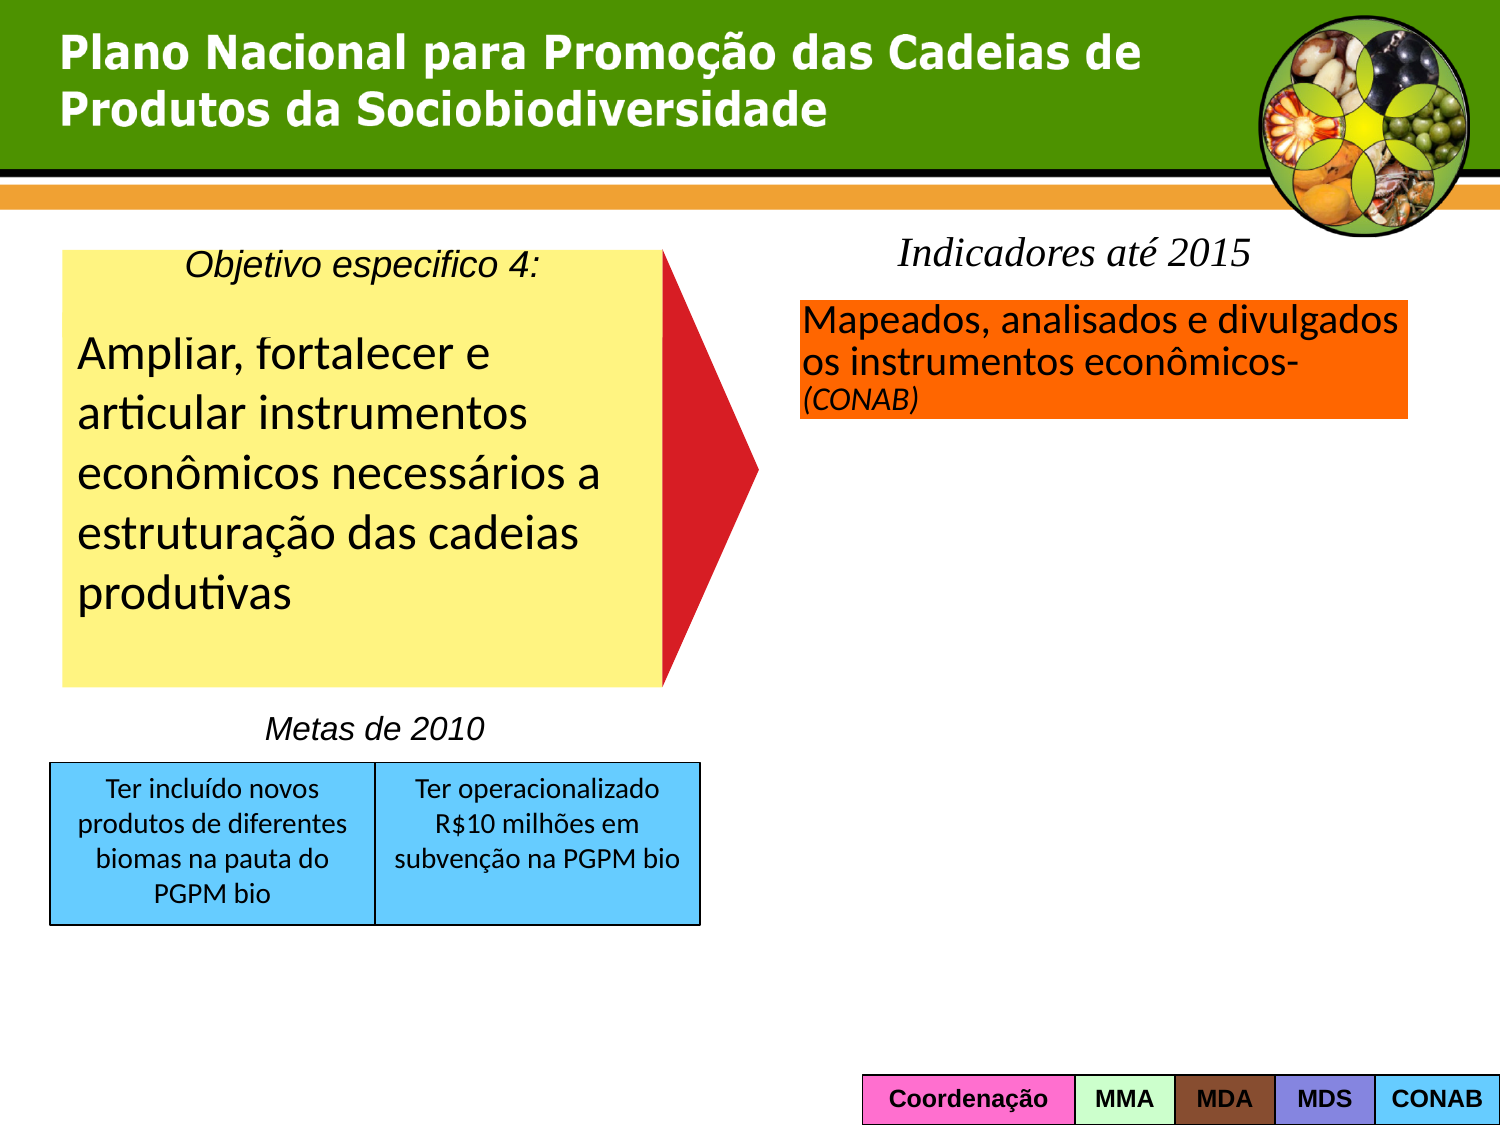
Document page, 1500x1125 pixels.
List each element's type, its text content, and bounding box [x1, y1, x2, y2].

text_box Coordenação [862, 1074, 1075, 1125]
text_box Ter operacionalizado R$10 milhões em subvenção na PGPM bio [375, 762, 700, 925]
text_box MMA [1075, 1074, 1175, 1125]
table_header Mapeados, analisados e divulgados os instrumentos econômicos- (CONAB) [800, 300, 1408, 419]
text_box MDS [1275, 1074, 1374, 1125]
text_box MDA [1175, 1074, 1275, 1125]
text_box CONAB [1374, 1074, 1500, 1125]
text_box Objetivo especifico 4: [62, 249, 663, 338]
picture [0, 0, 1500, 1125]
text_box [662, 250, 759, 688]
text_box Ampliar, fortalecer e articular instrumentos econômicos necessários a estruturação das cadeias produtivas [62, 338, 662, 688]
text_box Metas de 2010 [62, 699, 688, 762]
text_box Ter incluído novos produtos de diferentes biomas na pauta do PGPM bio [50, 762, 375, 925]
text_box Indicadores até 2015 [774, 237, 1375, 300]
